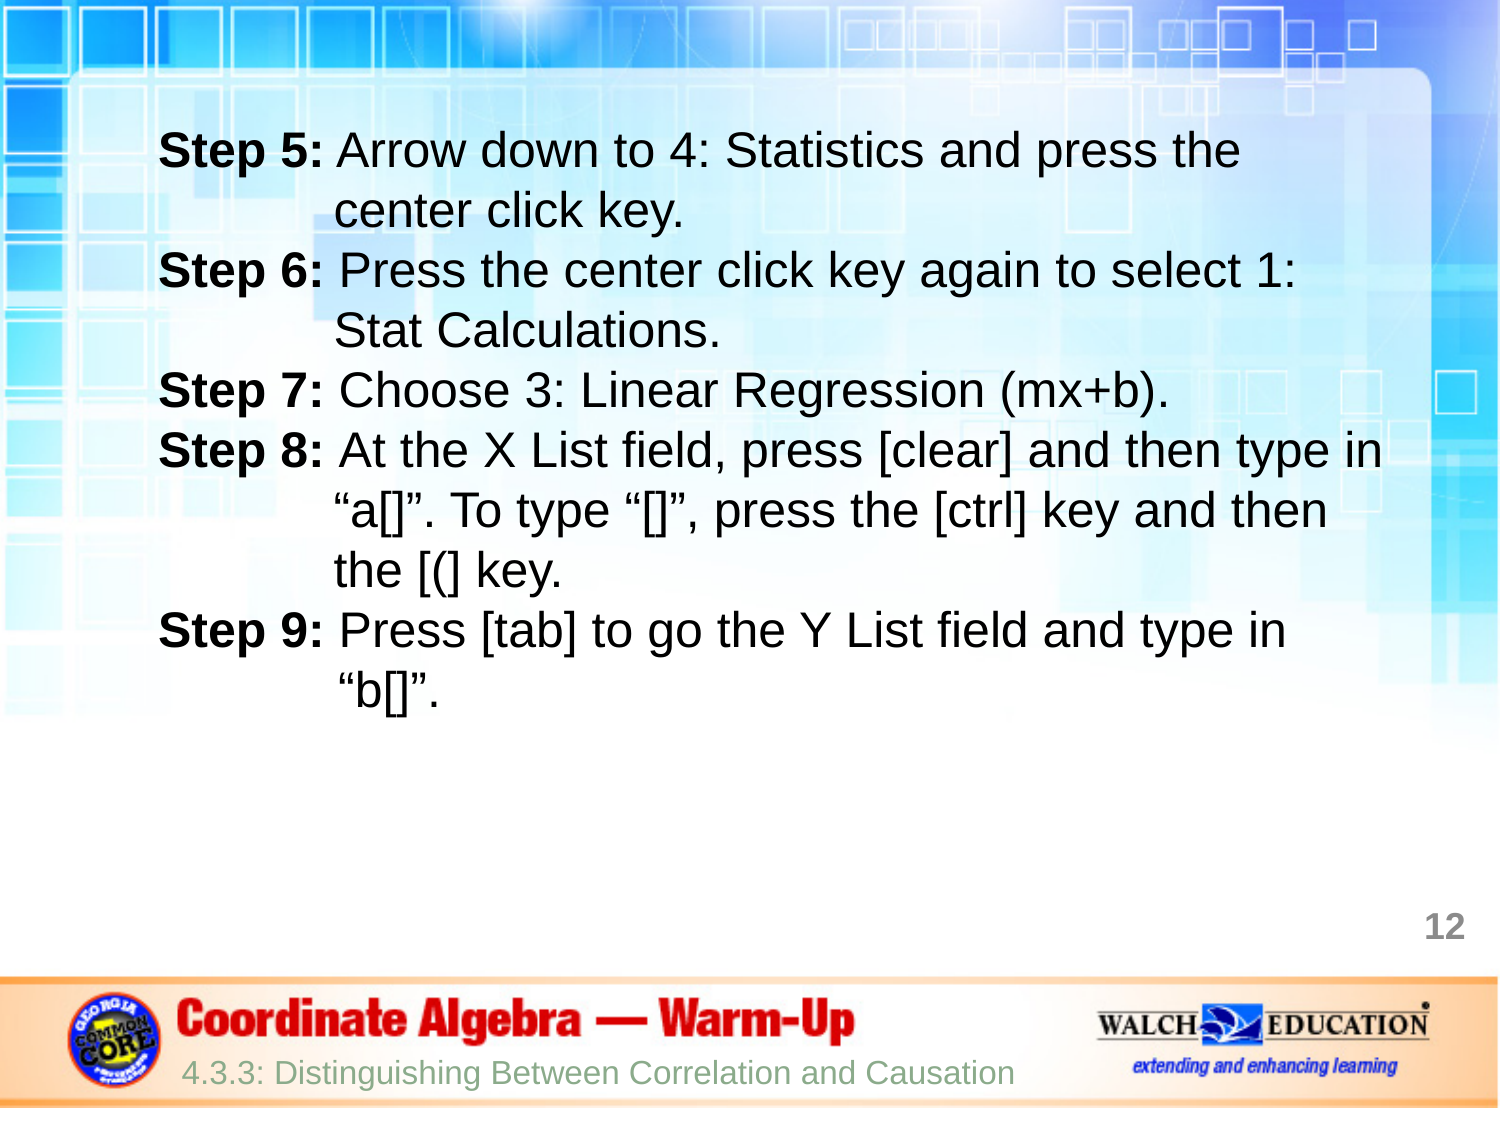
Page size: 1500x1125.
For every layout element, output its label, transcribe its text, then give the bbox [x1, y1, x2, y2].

footer 4.3.3: Distinguishing Between Correlation and Causation [166, 1048, 1065, 1094]
text_box Step 5: Arrow down to 4: Statistics and press the center click key. Step 6: Press the center click key again to select 1: Stat Calculations. Step 7: Choose 3: Linear Regression (mx+b). Step 8: At the X List field, press [clear] and then type in “a[]”. To type “[]”, press the [ctrl] key and then the [(] key. Step 9: Press [tab] to go the Y List field and type in “b[]”. [93, 110, 1400, 726]
slide_number 12 [1361, 901, 1481, 949]
picture [0, 0, 1500, 1108]
